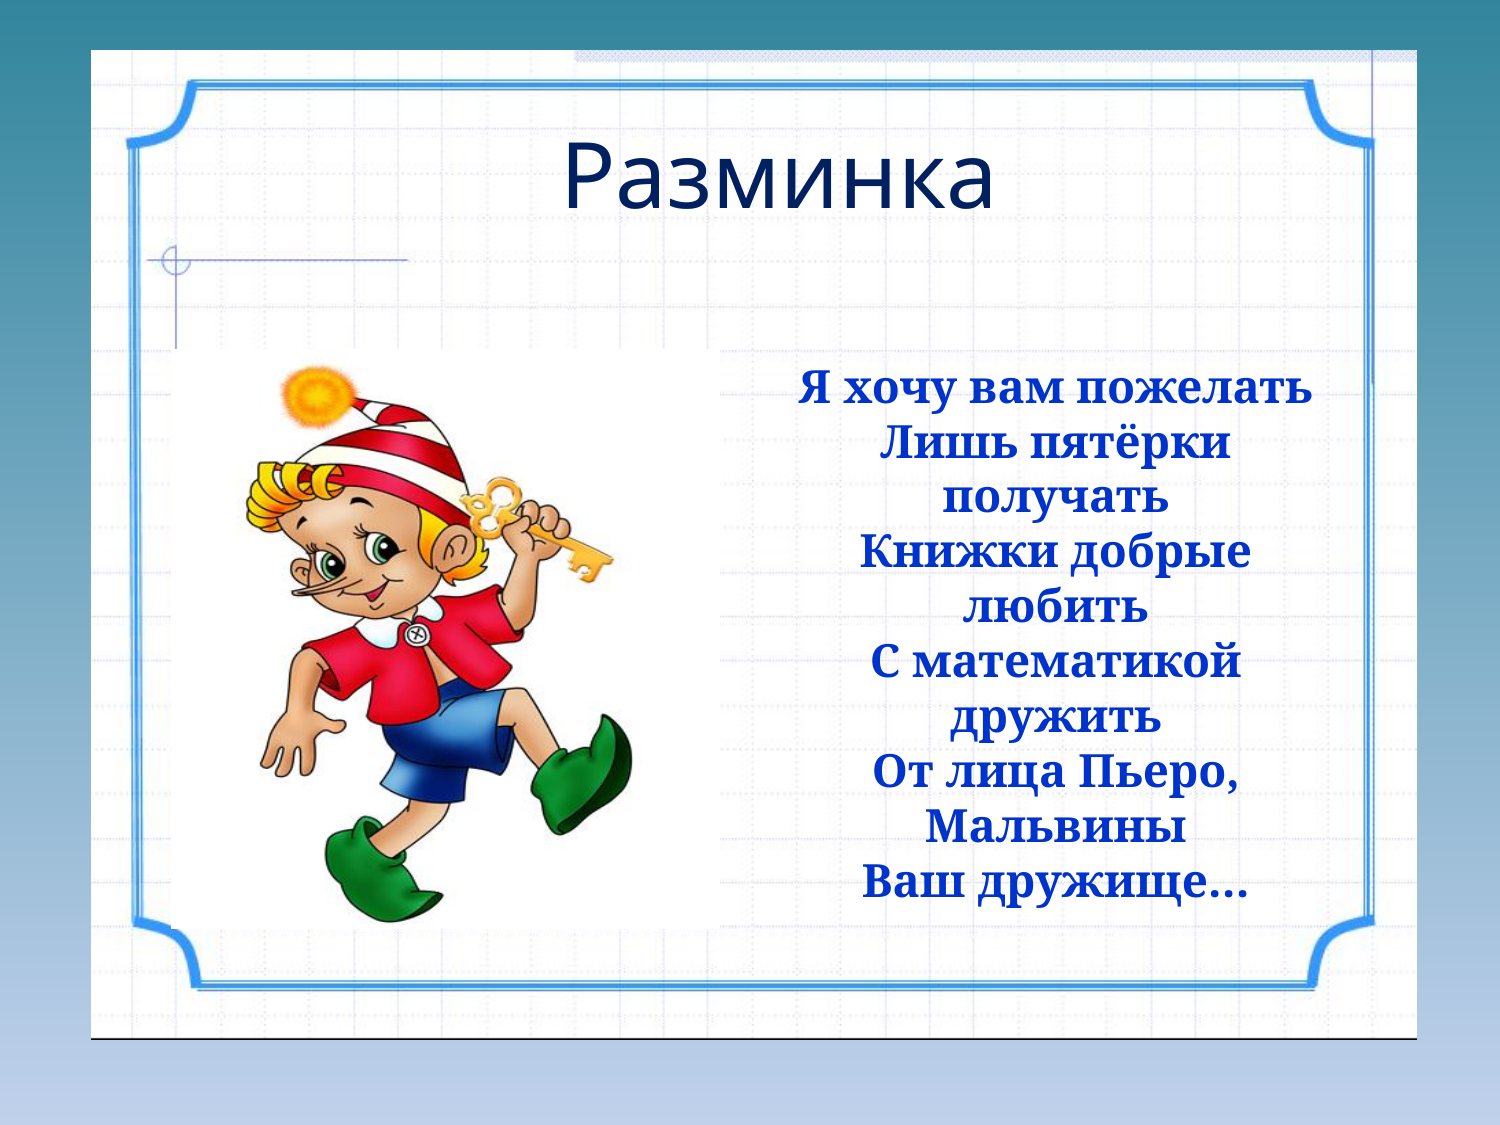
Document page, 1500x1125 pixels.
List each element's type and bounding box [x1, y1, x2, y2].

picture [90, 50, 1417, 1041]
